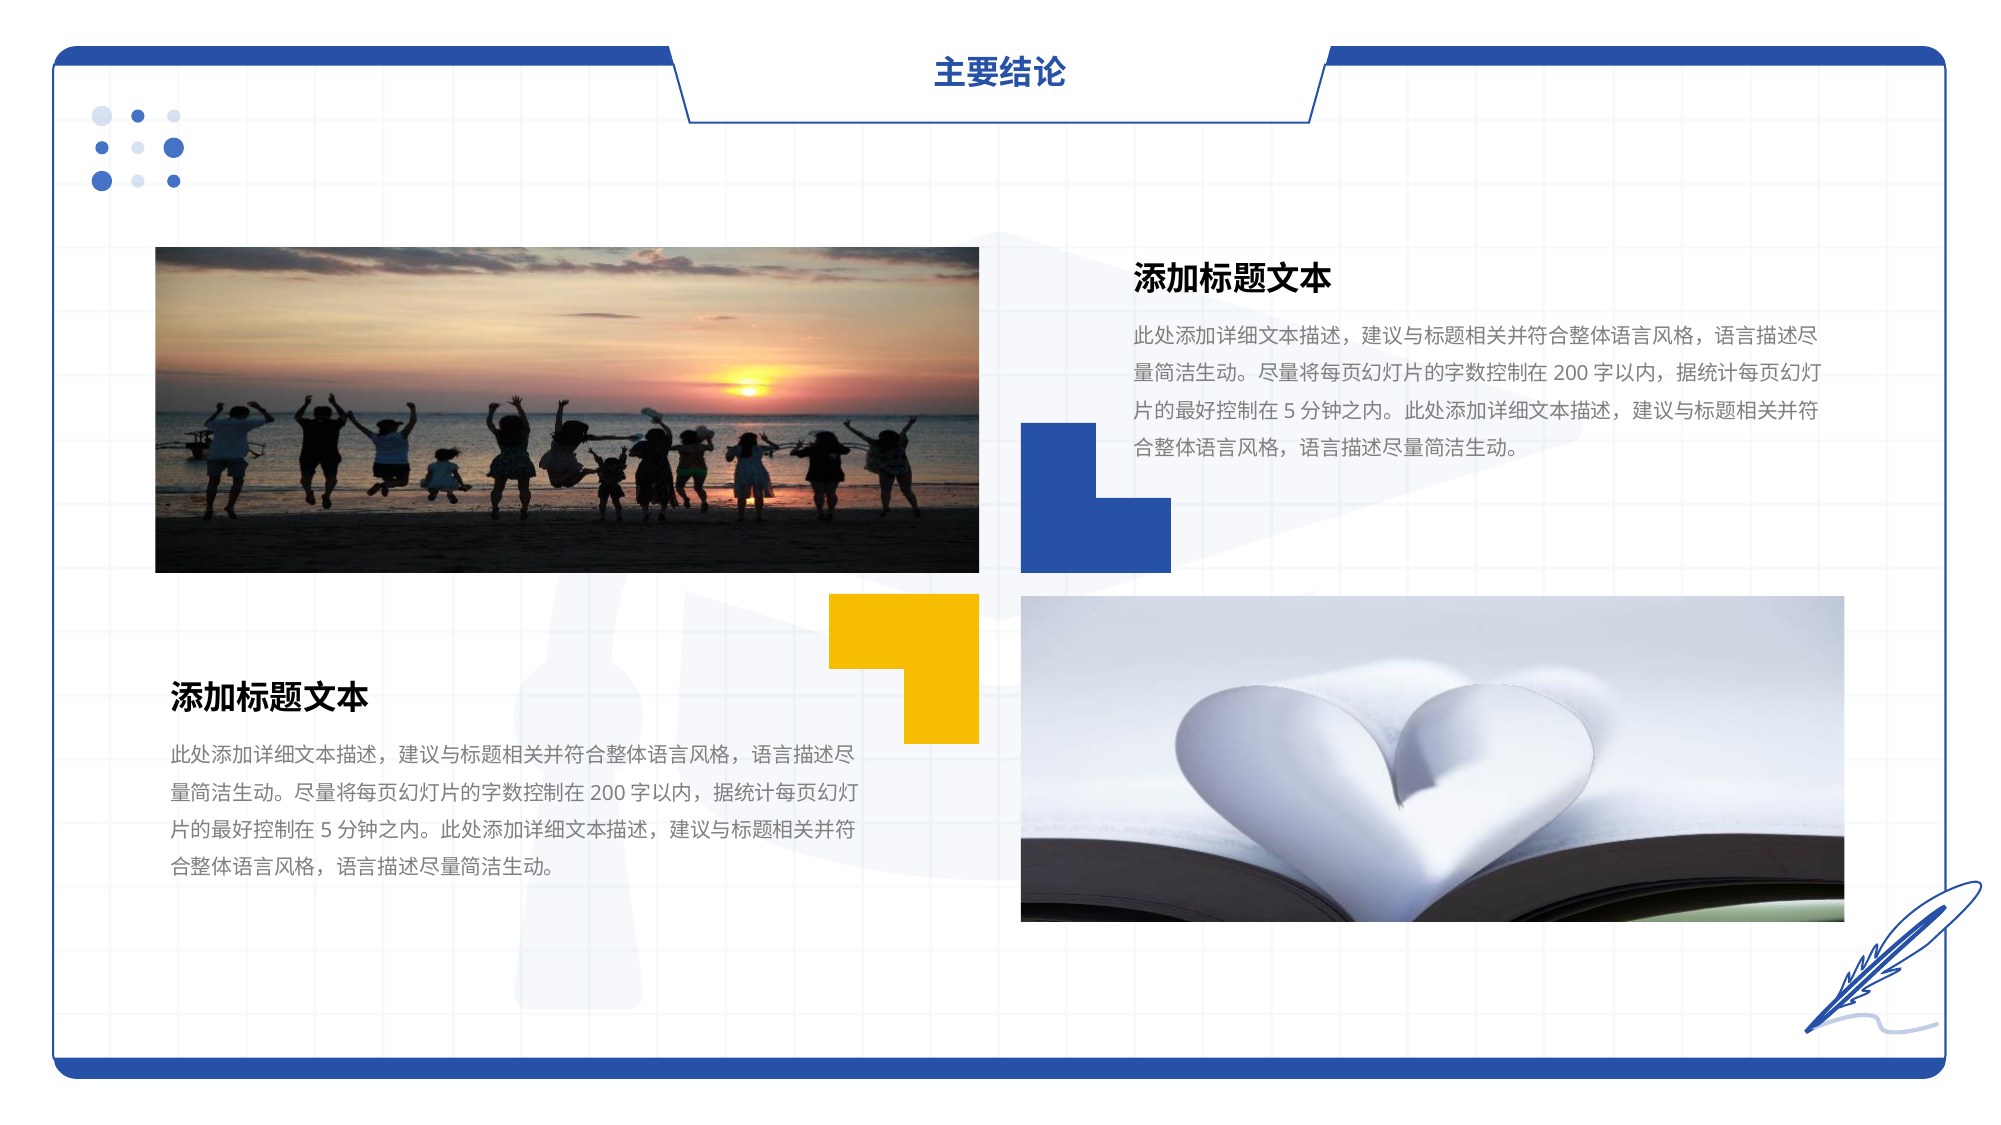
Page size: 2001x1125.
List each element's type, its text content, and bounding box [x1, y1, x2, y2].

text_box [1118, 249, 1845, 466]
text_box [1020, 422, 1172, 574]
text_box [828, 593, 980, 745]
picture [55, 66, 1944, 1057]
text_box 主要结论 [918, 44, 1082, 99]
text_box [154, 247, 980, 574]
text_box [155, 668, 882, 885]
text_box [1020, 596, 1845, 923]
